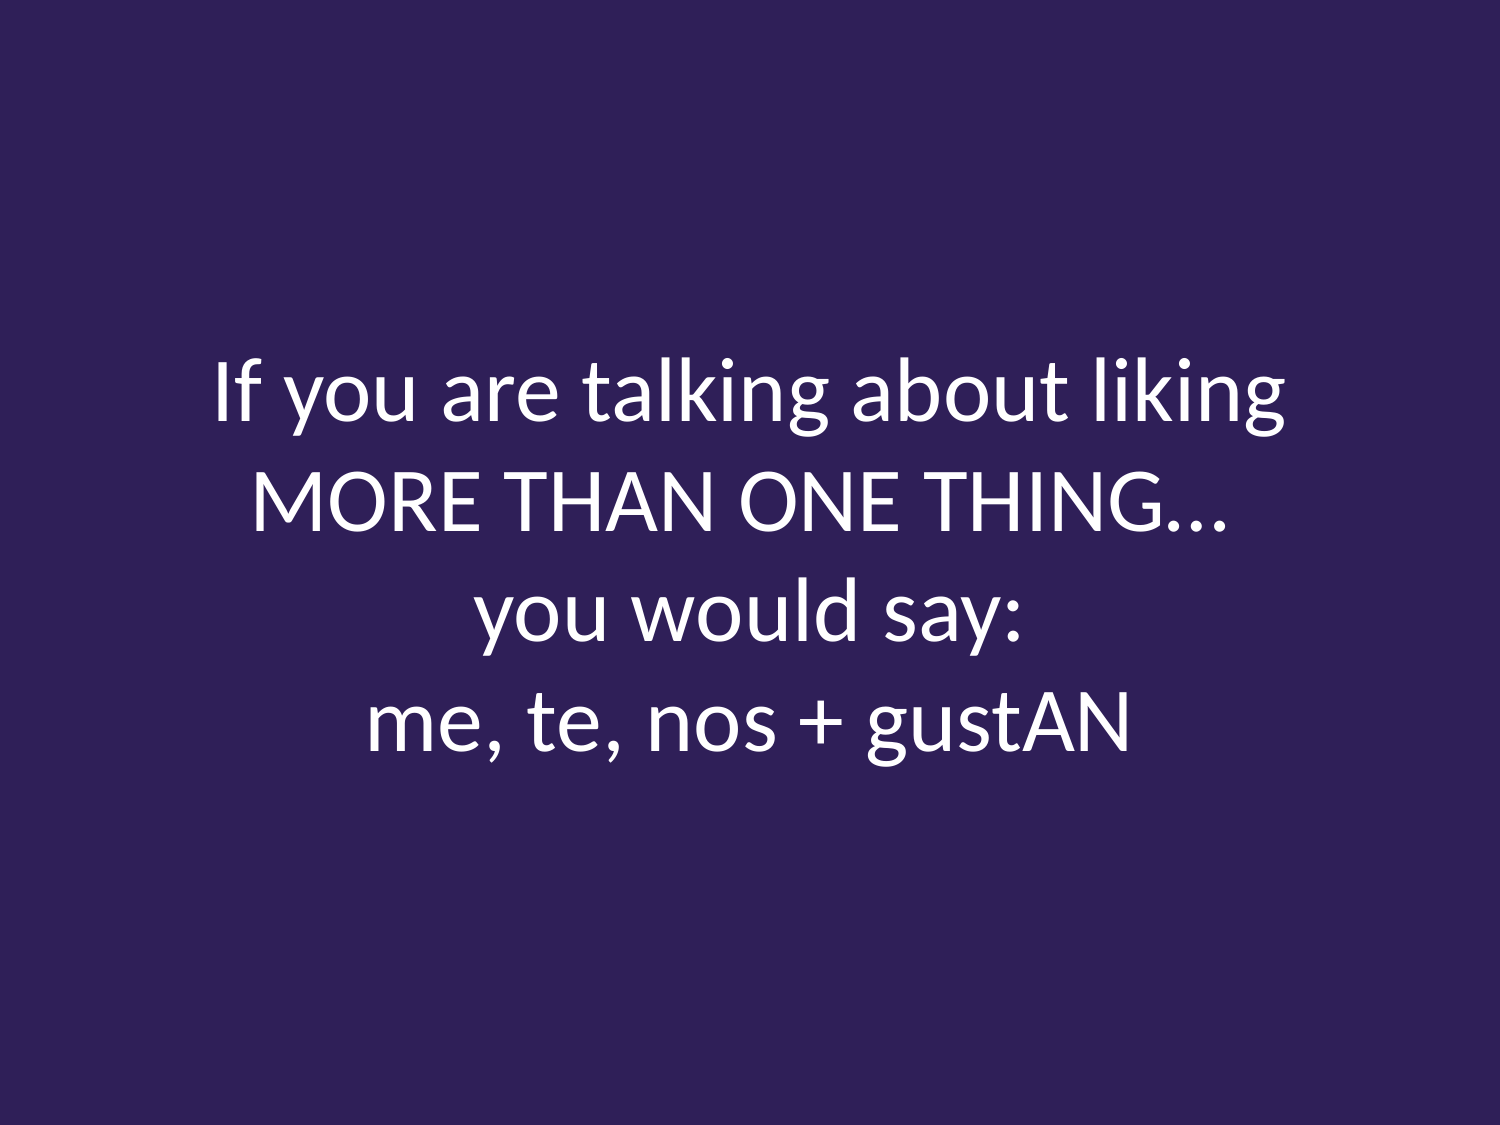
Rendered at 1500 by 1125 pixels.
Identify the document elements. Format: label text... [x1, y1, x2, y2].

title If you are talking about liking MORE THAN ONE THING… you would say: me, te, nos + gustAN [75, 45, 1425, 1055]
